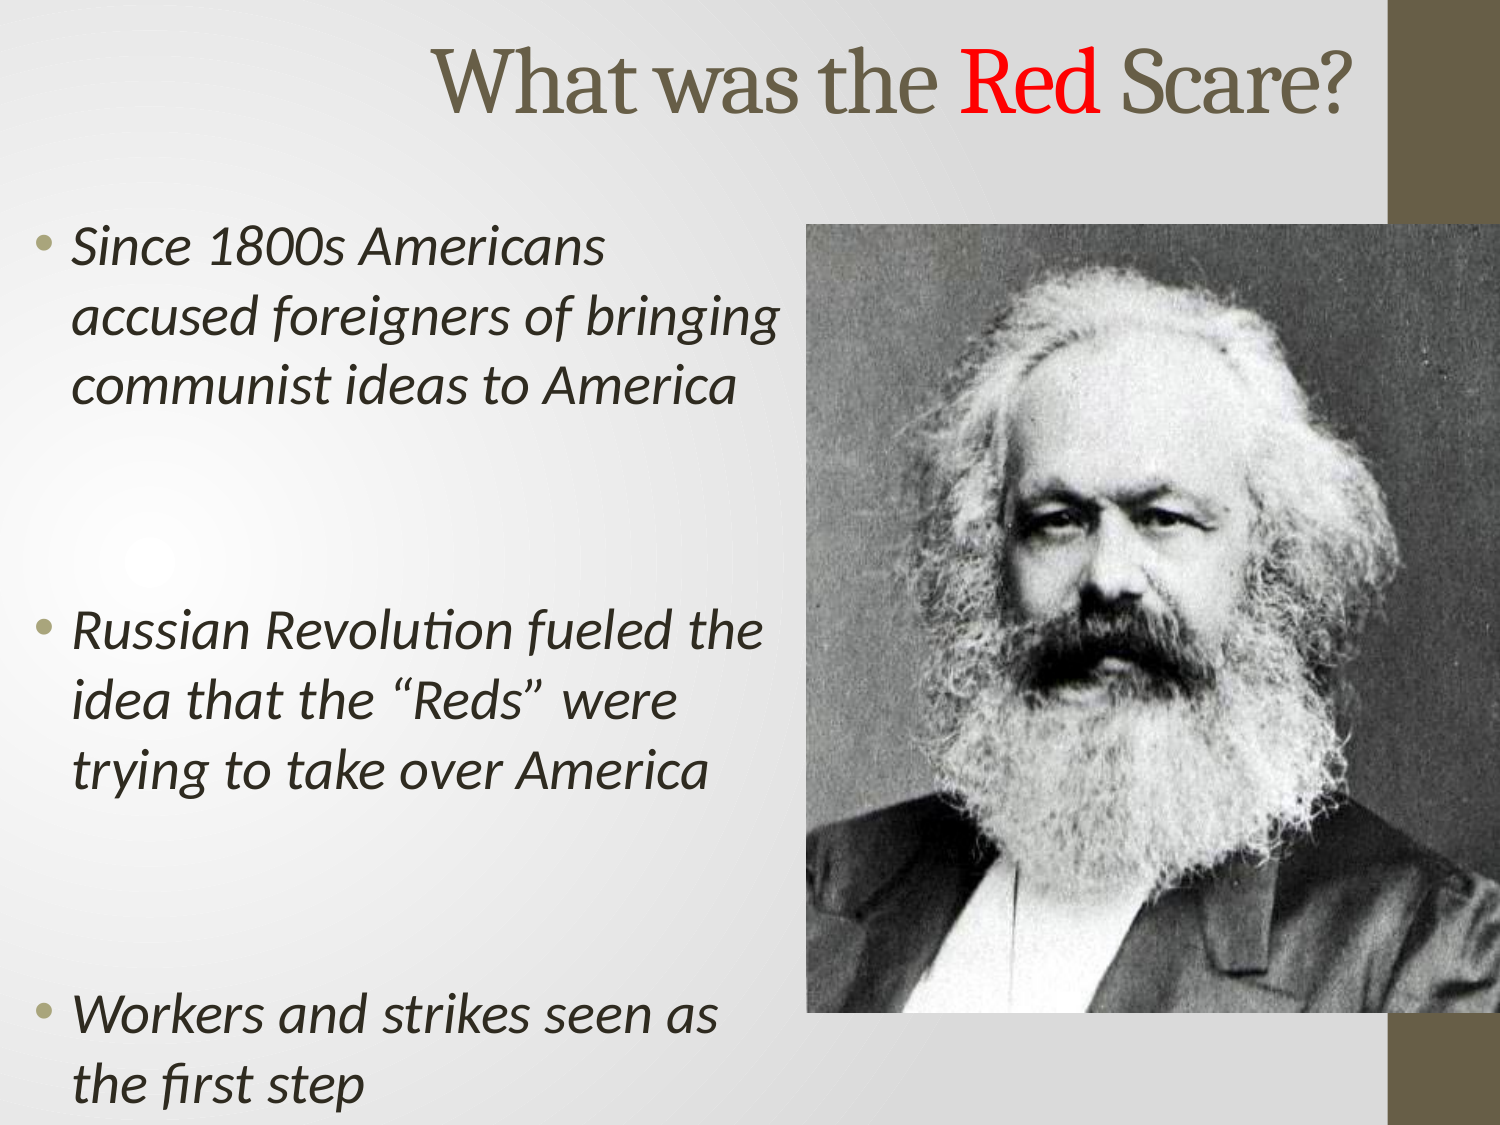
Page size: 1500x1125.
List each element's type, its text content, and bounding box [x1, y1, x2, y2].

picture [805, 224, 1500, 1013]
title What was the Red Scare? [24, 0, 1375, 150]
list Since 1800s Americans accused foreigners of bringing communist ideas to America Russian Revolution fueled the idea that the “Reds” were trying to take over America Workers and strikes seen as the first step [0, 199, 800, 1125]
